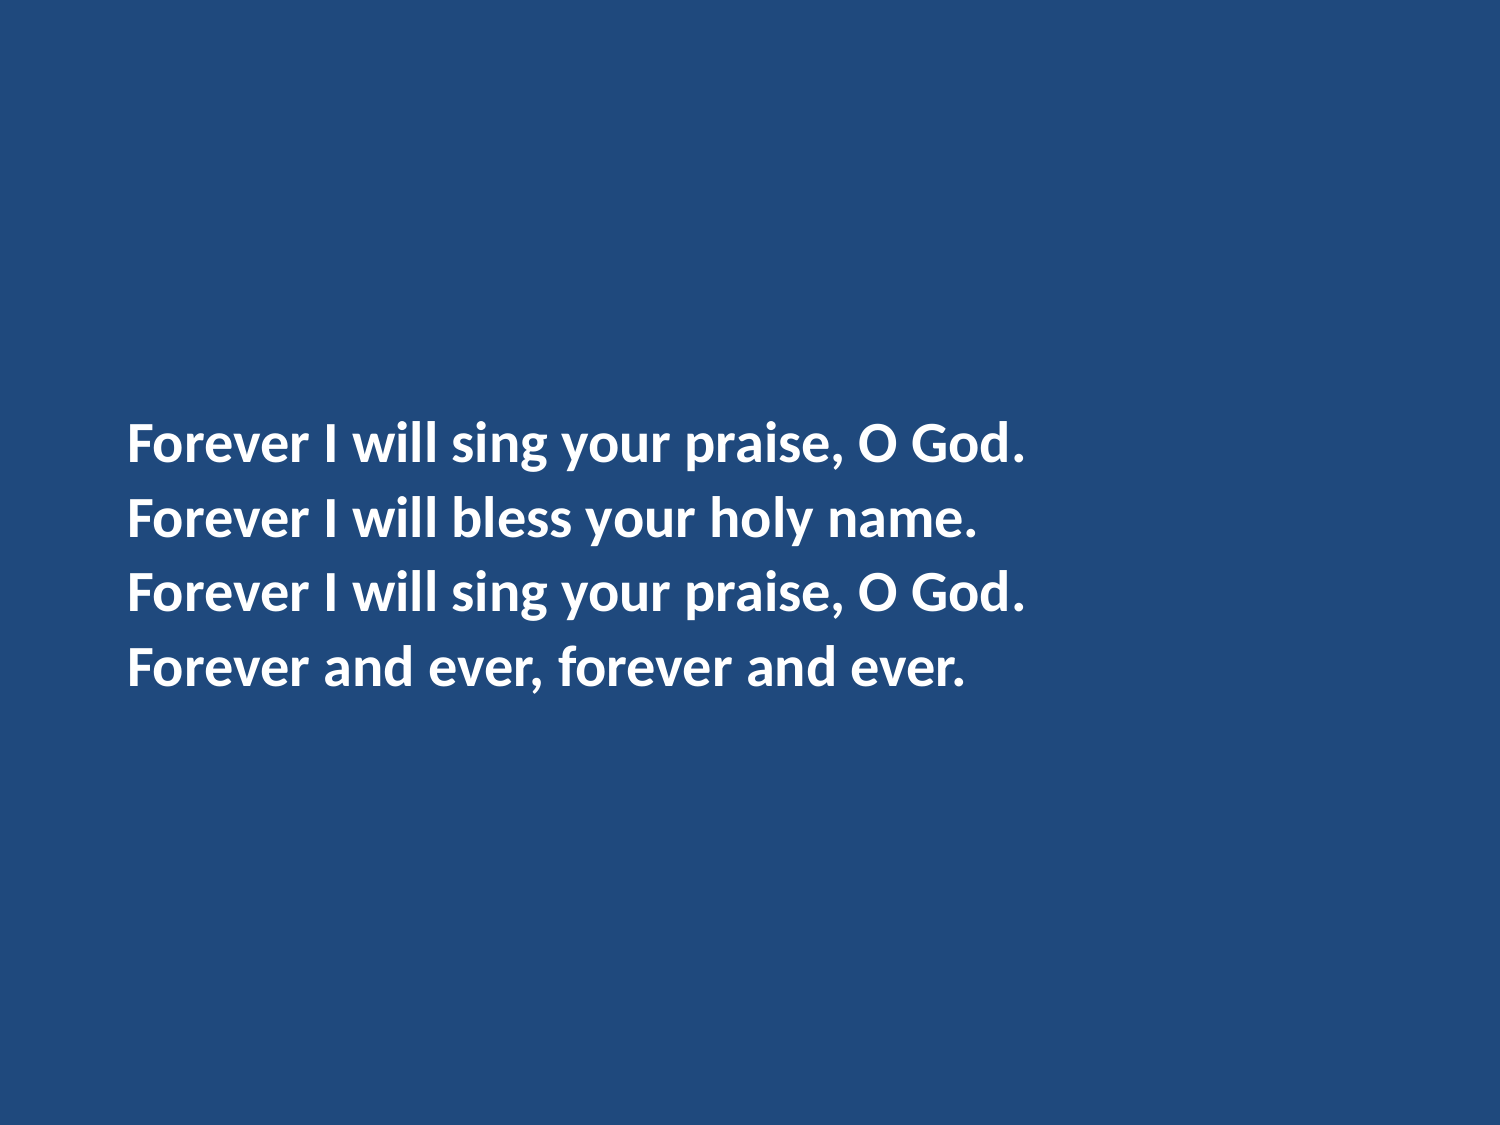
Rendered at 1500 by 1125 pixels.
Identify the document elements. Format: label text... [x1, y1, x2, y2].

list Forever I will sing your praise, O God. Forever I will bless your holy name. Forever I will sing your praise, O God. Forever and ever, forever and ever. [112, 404, 1444, 721]
